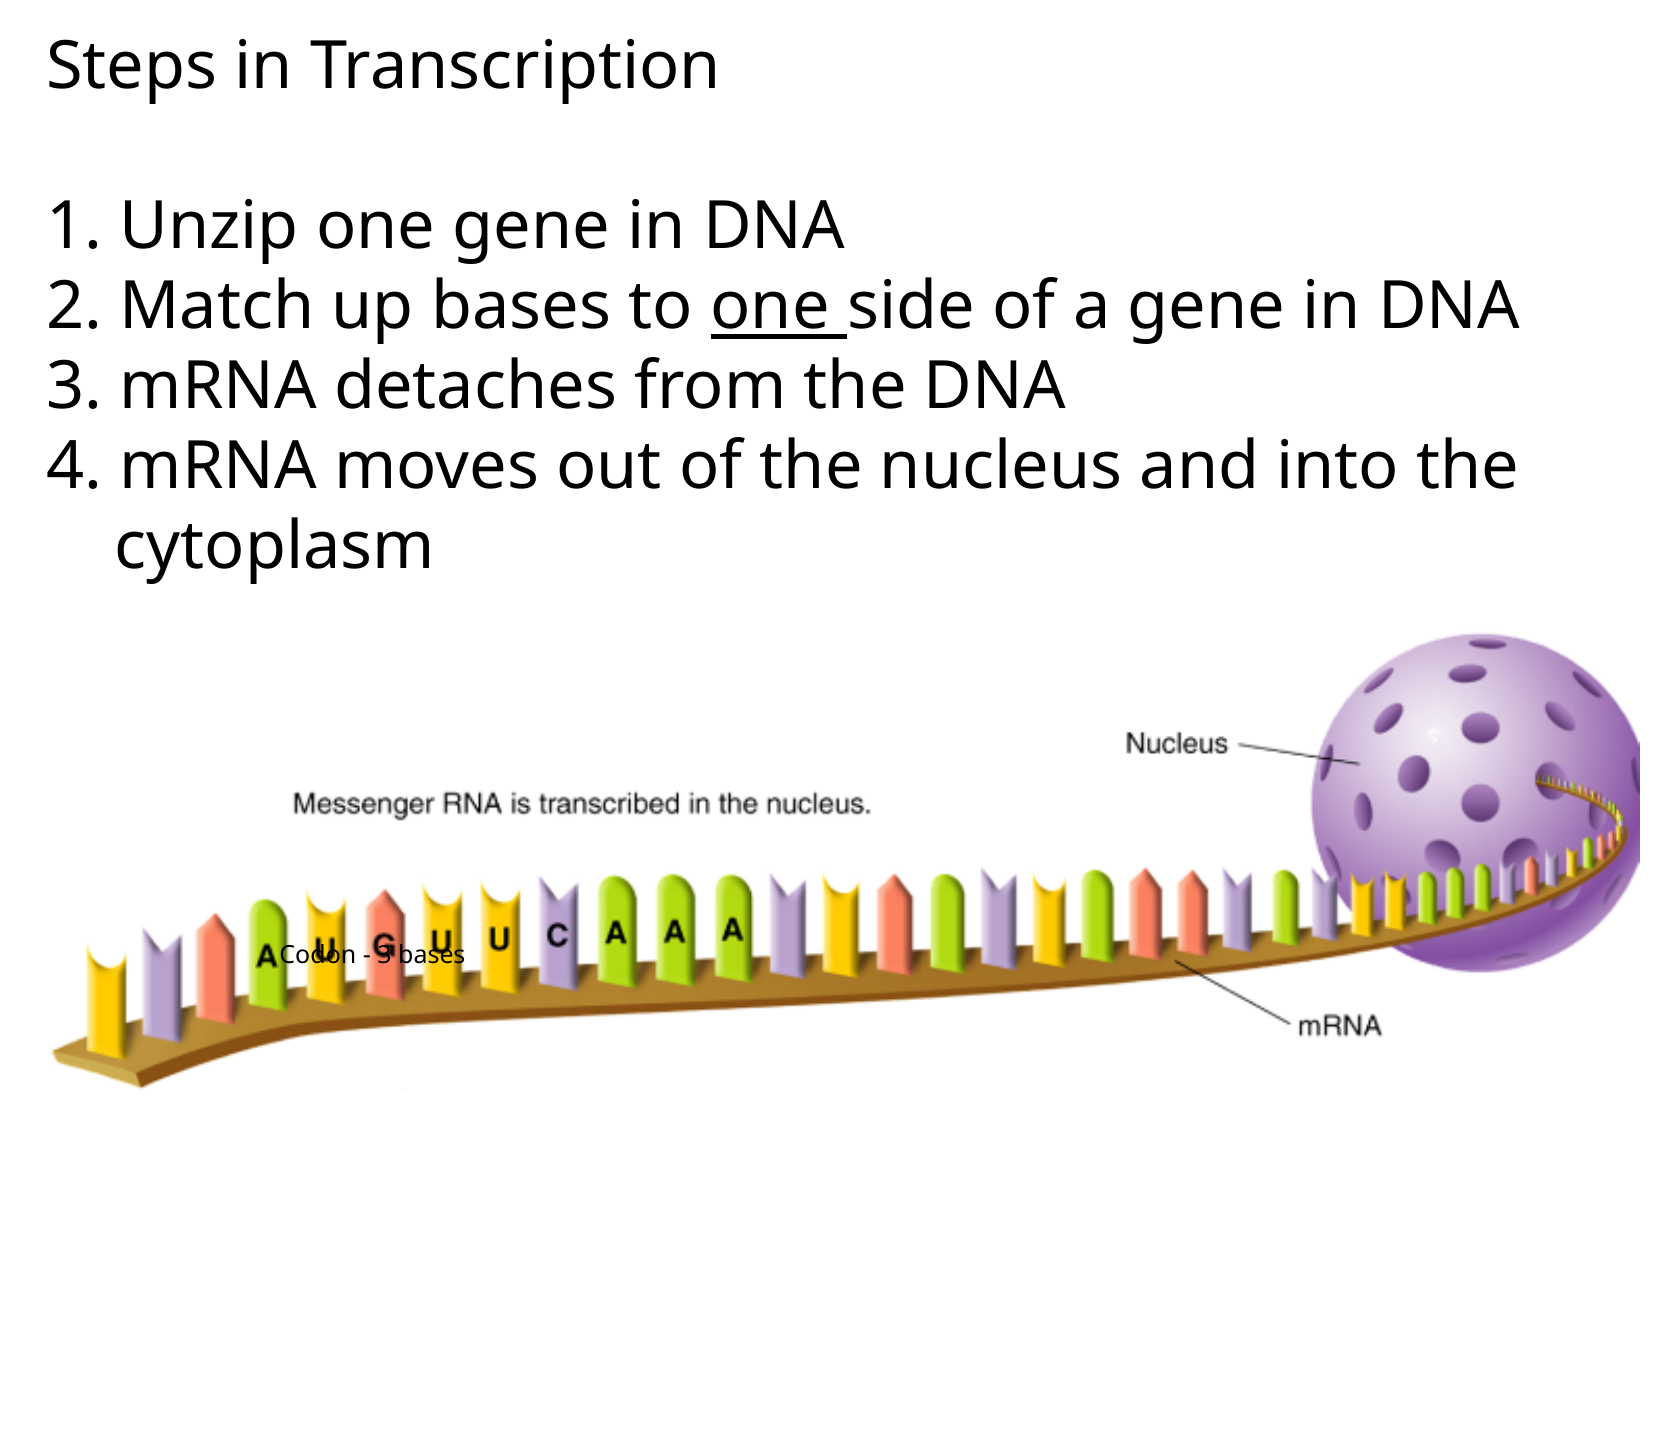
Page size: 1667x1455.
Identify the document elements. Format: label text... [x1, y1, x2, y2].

text_box Steps in Transcription 1. Unzip one gene in DNA 2. Match up bases to one side of a gene in DNA 3. mRNA detaches from the DNA 4. mRNA moves out of the nucleus and into the cytoplasm [31, 14, 1619, 589]
picture [33, 589, 1640, 1195]
